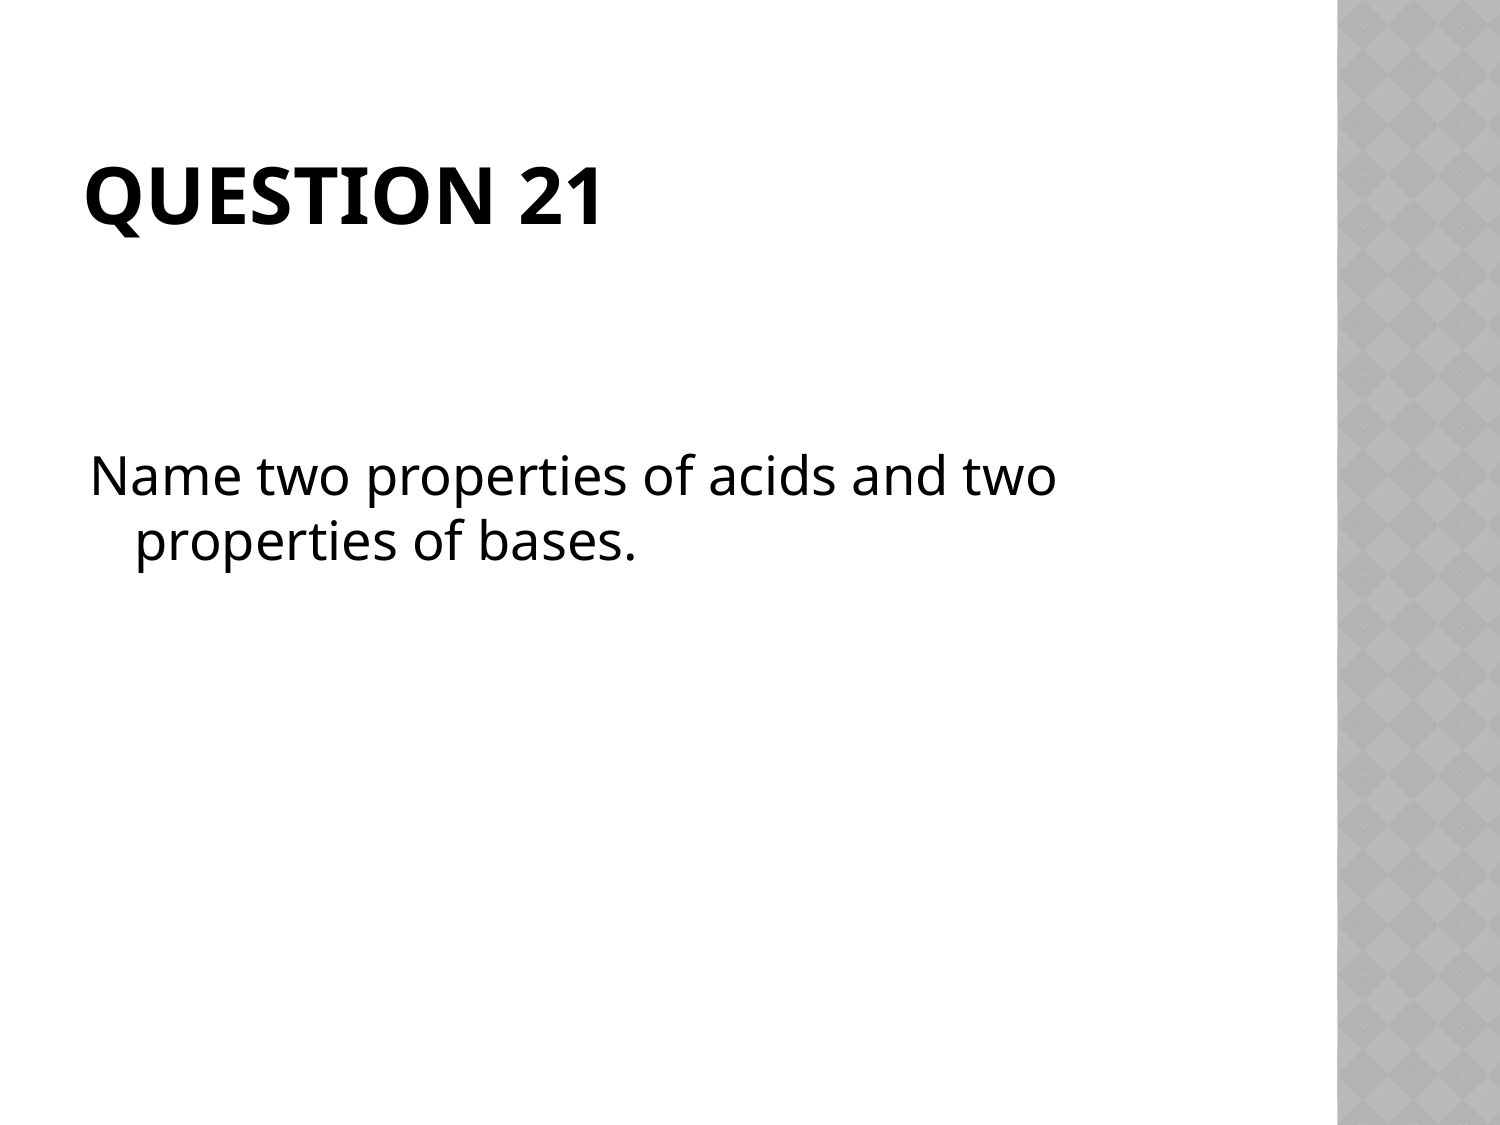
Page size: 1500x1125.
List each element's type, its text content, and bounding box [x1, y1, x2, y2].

list Name two properties of acids and two properties of bases. [75, 433, 1263, 1059]
title Question 21 [75, 52, 1263, 240]
